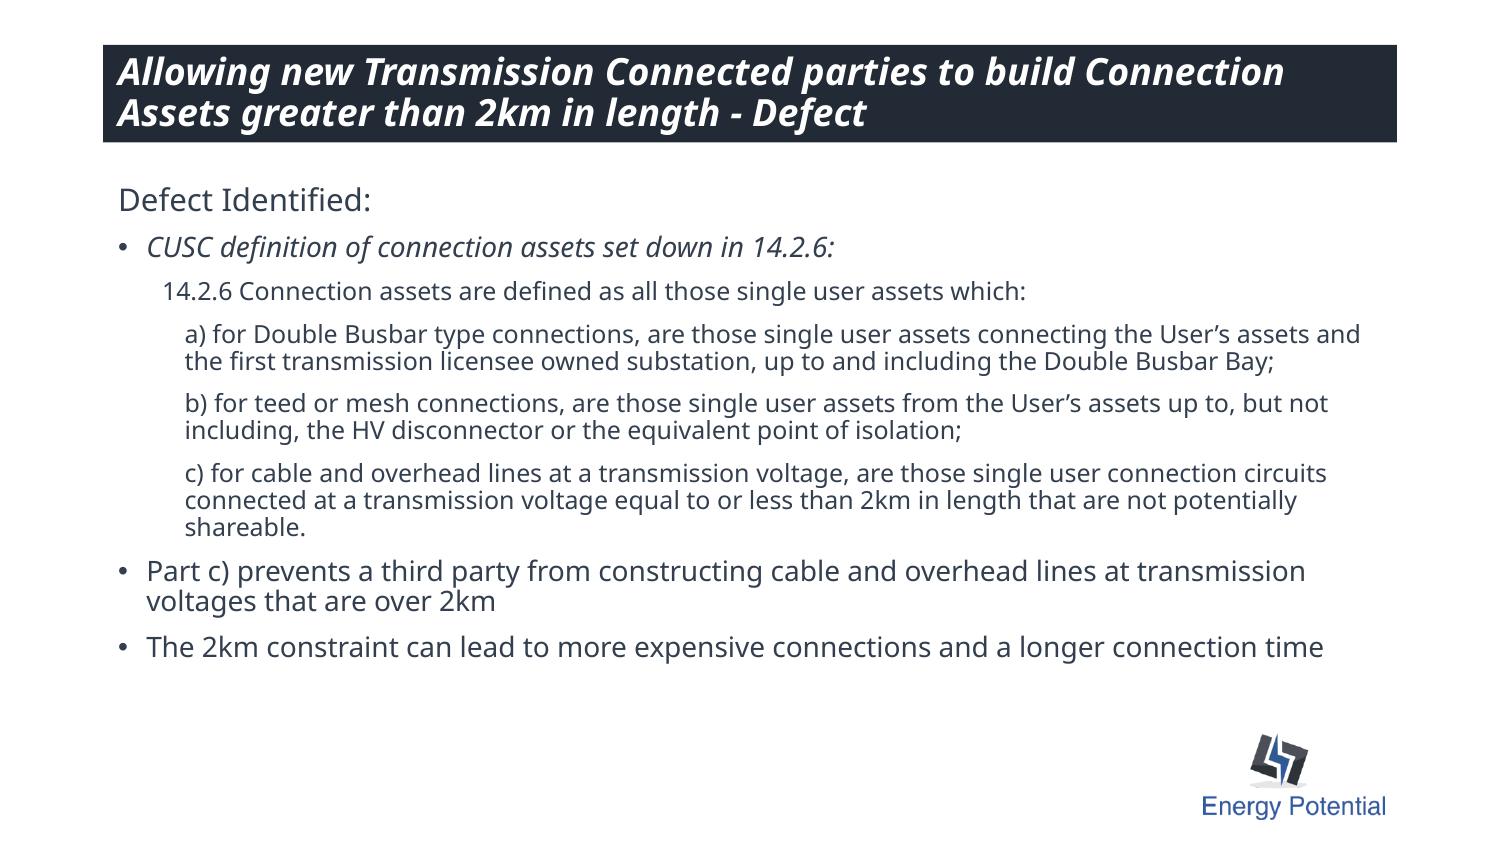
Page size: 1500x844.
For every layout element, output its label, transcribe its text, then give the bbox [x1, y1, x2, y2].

picture [1203, 733, 1385, 820]
list Defect Identified: CUSC definition of connection assets set down in 14.2.6: 14.2.6 Connection assets are defined as all those single user assets which: a) for Double Busbar type connections, are those single user assets connecting the User’s assets and the first transmission licensee owned substation, up to and including the Double Busbar Bay; b) for teed or mesh connections, are those single user assets from the User’s assets up to, but not including, the HV disconnector or the equivalent point of isolation; c) for cable and overhead lines at a transmission voltage, are those single user connection circuits connected at a transmission voltage equal to or less than 2km in length that are not potentially shareable. Part c) prevents a third party from constructing cable and overhead lines at transmission voltages that are over 2km The 2km constraint can lead to more expensive connections and a longer connection time [103, 176, 1397, 718]
title Allowing new Transmission Connected parties to build Connection Assets greater than 2km in length - Defect [103, 44, 1397, 143]
